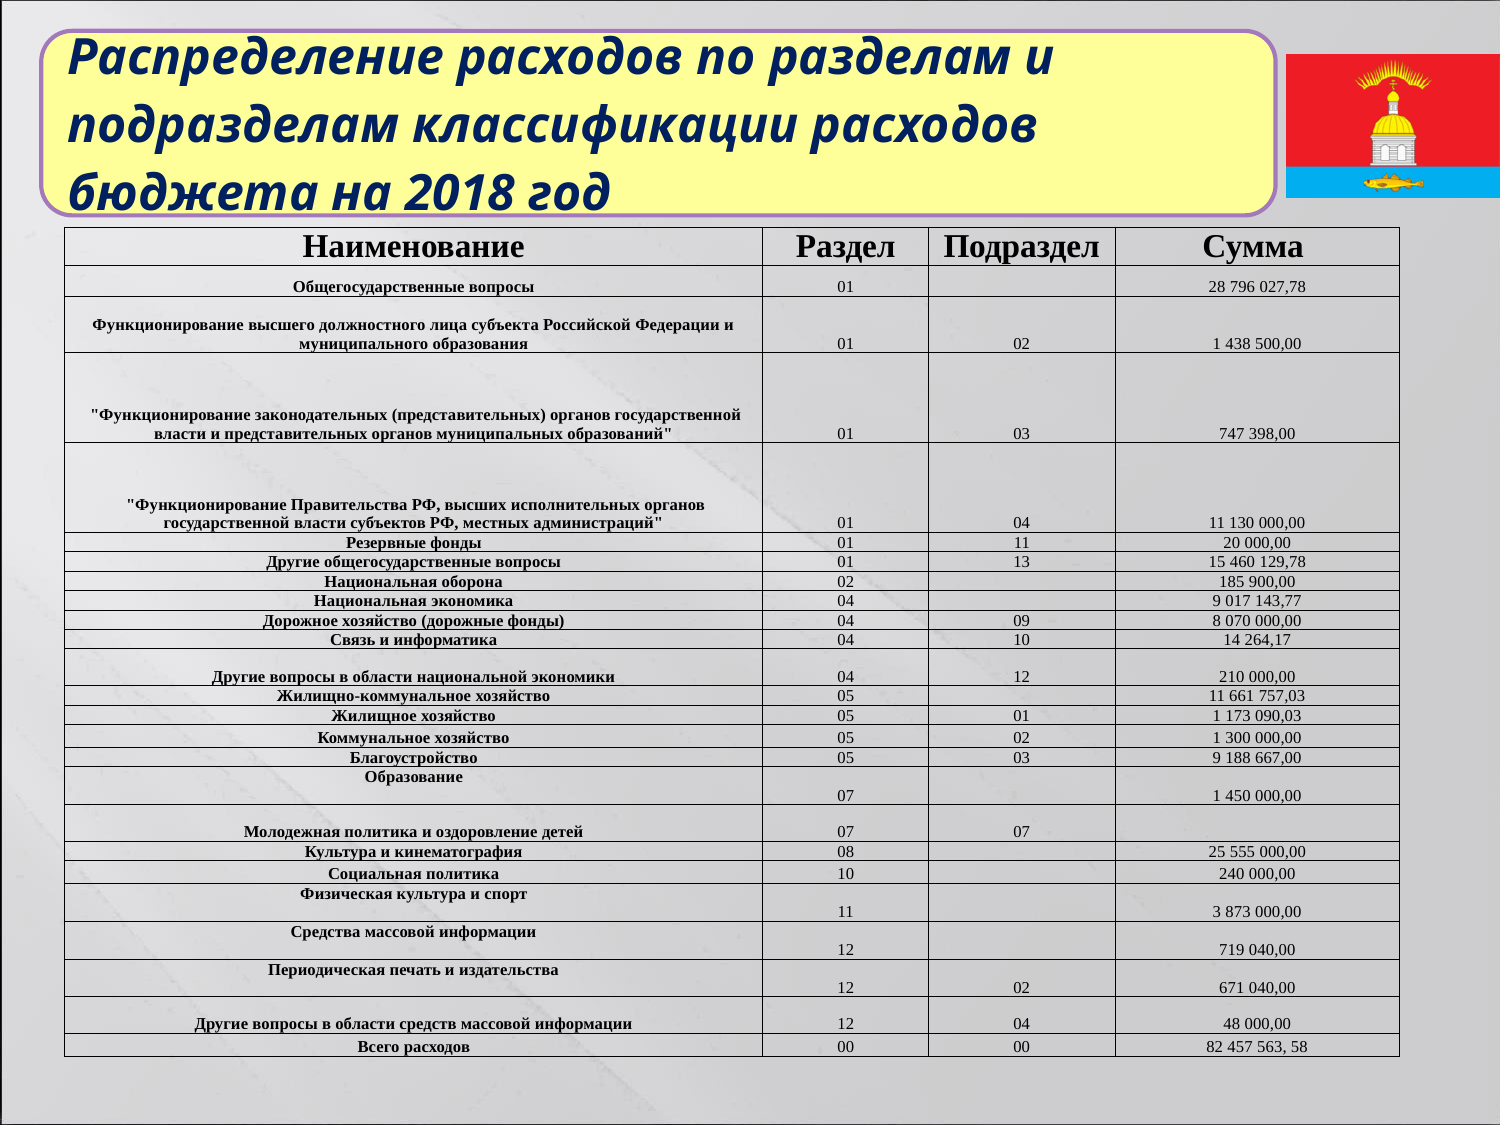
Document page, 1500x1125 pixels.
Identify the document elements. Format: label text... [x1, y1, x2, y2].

table_cell 12 [763, 960, 928, 996]
table_cell 03 [929, 748, 1115, 766]
table_cell Другие общегосударственные вопросы [65, 552, 762, 571]
table_cell 05 [763, 725, 928, 747]
table_cell 13 [929, 552, 1115, 571]
table_cell 04 [929, 443, 1115, 532]
table_cell Молодежная политика и оздоровление детей [65, 805, 762, 841]
table_cell 1 438 500,00 [1116, 297, 1399, 352]
table_cell 02 [929, 297, 1115, 352]
table_cell 11 [763, 884, 928, 921]
table_cell 747 398,00 [1116, 353, 1399, 442]
table_cell "Функционирование Правительства РФ, высших исполнительных органов государственной власти субъектов РФ, местных администраций" [65, 443, 762, 532]
table_cell [929, 884, 1115, 921]
table_cell Всего расходов [65, 1034, 762, 1056]
table_cell Образование [65, 767, 762, 804]
table_cell 12 [763, 922, 928, 959]
table_cell 12 [763, 997, 928, 1033]
table_cell [929, 861, 1115, 883]
table_cell Коммунальное хозяйство [65, 725, 762, 747]
table_cell 10 [763, 861, 928, 883]
table_cell 08 [763, 842, 928, 860]
table_cell 82 457 563, 58 [1116, 1034, 1399, 1056]
table_cell 07 [929, 805, 1115, 841]
table_header Раздел [763, 259, 928, 265]
table_cell 20 000,00 [1116, 533, 1399, 551]
table_cell 00 [929, 1034, 1115, 1056]
table_header Подраздел [929, 259, 1115, 265]
table_cell 05 [763, 706, 928, 724]
table_cell 28 796 027,78 [1116, 266, 1399, 296]
table_cell Благоустройство [65, 748, 762, 766]
table_cell [929, 686, 1115, 705]
table_cell Физическая культура и спорт [65, 884, 762, 921]
table_cell 11 130 000,00 [1116, 443, 1399, 532]
table_cell Культура и кинематография [65, 842, 762, 860]
table_cell Функционирование высшего должностного лица субъекта Российской Федерации и муниципального образования [65, 297, 762, 352]
table_cell 240 000,00 [1116, 861, 1399, 883]
picture [0, 0, 1500, 1125]
table_cell 01 [763, 443, 928, 532]
table_cell 11 [929, 533, 1115, 551]
table_cell 01 [929, 706, 1115, 724]
table_cell 8 070 000,00 [1116, 611, 1399, 629]
table_cell 9 188 667,00 [1116, 748, 1399, 766]
table_cell 05 [763, 748, 928, 766]
table_cell 14 264,17 [1116, 630, 1399, 648]
table_cell Национальная оборона [65, 572, 762, 590]
table_cell 03 [929, 353, 1115, 442]
table_cell 15 460 129,78 [1116, 552, 1399, 571]
table_cell 48 000,00 [1116, 997, 1399, 1033]
table_cell Общегосударственные вопросы [65, 266, 762, 296]
table_cell 02 [929, 960, 1115, 996]
table_cell 210 000,00 [1116, 649, 1399, 685]
table_header Наименование [65, 252, 762, 265]
table_cell Жилищное хозяйство [65, 706, 762, 724]
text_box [40, 30, 1276, 216]
table_cell [929, 842, 1115, 860]
table_cell 1 300 000,00 [1116, 725, 1399, 747]
table_cell [929, 591, 1115, 610]
table_cell 671 040,00 [1116, 960, 1399, 996]
table_cell 07 [763, 805, 928, 841]
table_cell Жилищно-коммунальное хозяйство [65, 686, 762, 705]
table_cell [929, 767, 1115, 804]
table_cell 04 [763, 630, 928, 648]
table_cell Другие вопросы в области средств массовой информации [65, 997, 762, 1033]
table_cell 04 [929, 997, 1115, 1033]
table_header Сумма [1116, 239, 1399, 265]
table_cell 1 173 090,03 [1116, 706, 1399, 724]
table_cell Связь и информатика [65, 630, 762, 648]
table_cell 185 900,00 [1116, 572, 1399, 590]
table_cell Дорожное хозяйство (дорожные фонды) [65, 611, 762, 629]
table_cell 01 [763, 297, 928, 352]
table_cell Средства массовой информации [65, 922, 762, 959]
table_cell "Функционирование законодательных (представительных) органов государственной власти и представительных органов муниципальных образований" [65, 353, 762, 442]
table_cell 01 [763, 266, 928, 296]
table_cell Периодическая печать и издательства [65, 960, 762, 996]
table_cell 3 873 000,00 [1116, 884, 1399, 921]
table_cell 719 040,00 [1116, 922, 1399, 959]
table_cell Национальная экономика [65, 591, 762, 610]
table_cell 04 [763, 649, 928, 685]
table_cell 05 [763, 686, 928, 705]
table_cell 12 [929, 649, 1115, 685]
table_cell 04 [763, 611, 928, 629]
table_cell 01 [763, 353, 928, 442]
table_cell 11 661 757,03 [1116, 686, 1399, 705]
table_cell [929, 266, 1115, 296]
table_cell Социальная политика [65, 861, 762, 883]
table_cell 07 [763, 767, 928, 804]
table_cell 09 [929, 611, 1115, 629]
picture [1364, 175, 1423, 191]
table_cell 02 [929, 725, 1115, 747]
table_cell 9 017 143,77 [1116, 591, 1399, 610]
table_cell 1 450 000,00 [1116, 767, 1399, 804]
table_cell Другие вопросы в области национальной экономики [65, 649, 762, 685]
table_cell 02 [763, 572, 928, 590]
table_cell 25 555 000,00 [1116, 842, 1399, 860]
table_cell 00 [763, 1034, 928, 1056]
table_cell Резервные фонды [65, 533, 762, 551]
table_cell 01 [763, 552, 928, 571]
table_cell 04 [763, 591, 928, 610]
table_cell 01 [763, 533, 928, 551]
table_cell 10 [929, 630, 1115, 648]
table_cell [929, 922, 1115, 959]
table_cell [929, 572, 1115, 590]
table_cell [1116, 805, 1399, 841]
